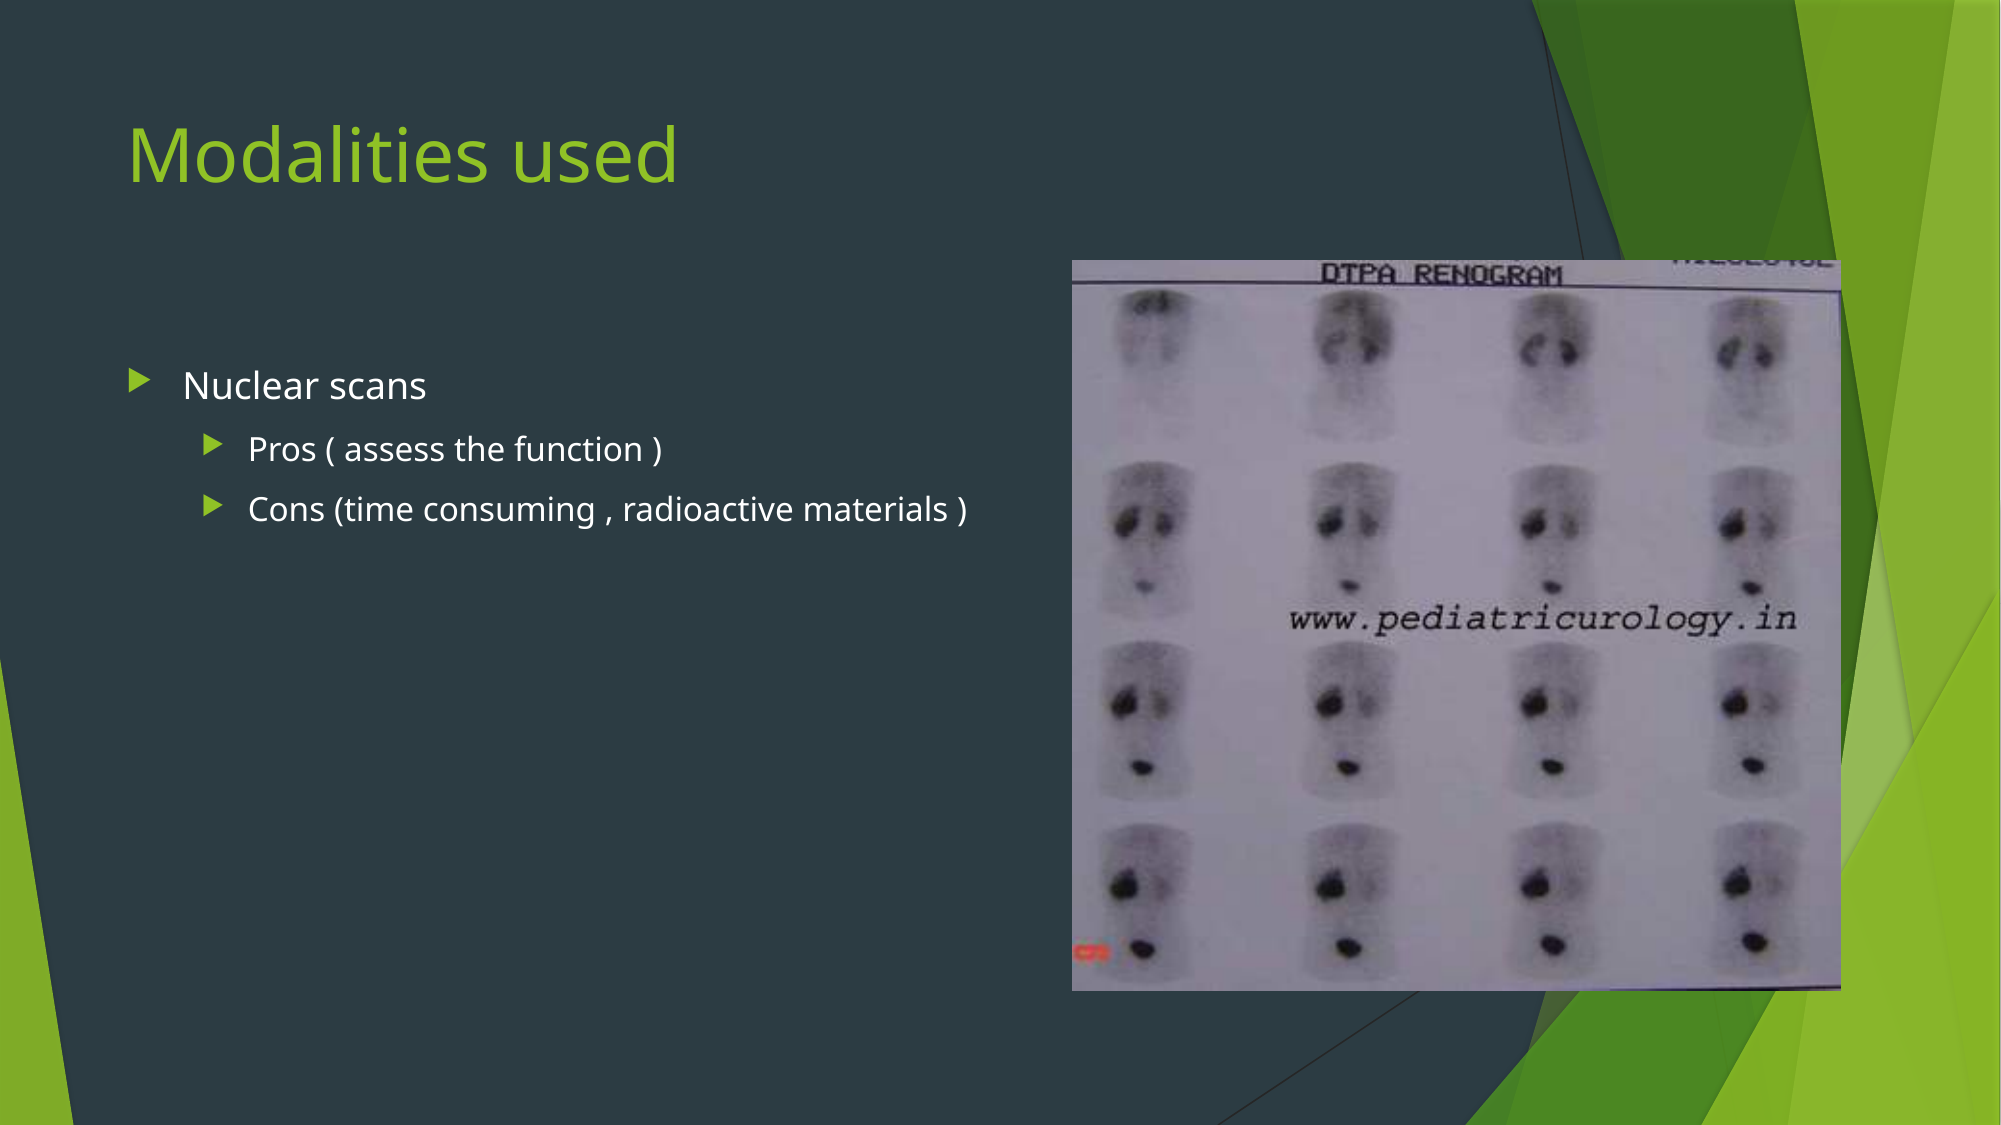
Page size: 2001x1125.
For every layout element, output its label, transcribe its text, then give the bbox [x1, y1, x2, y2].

picture [1071, 260, 1842, 992]
title Modalities used [111, 99, 1522, 317]
list Nuclear scans Pros ( assess the function ) Cons (time consuming , radioactive materials ) [111, 354, 1067, 992]
